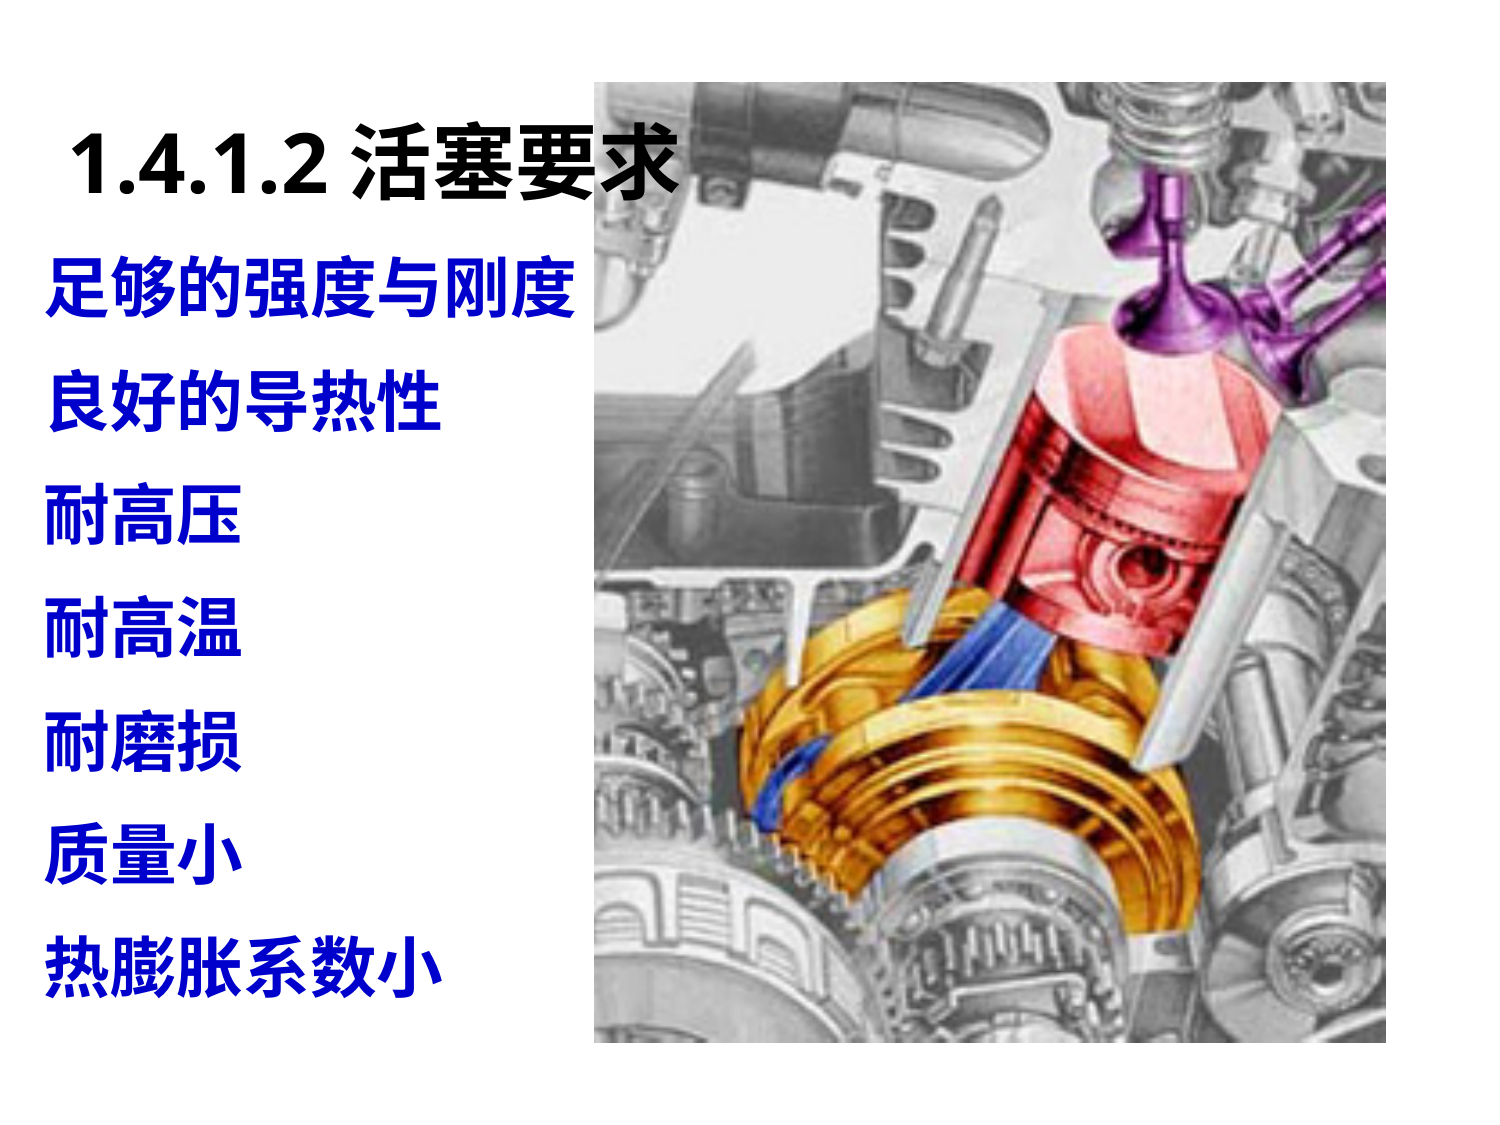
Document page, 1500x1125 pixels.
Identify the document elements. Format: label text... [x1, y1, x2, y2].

text_box 足够的强度与刚度 良好的导热性 耐高压 耐高温 耐磨损 质量小 热膨胀系数小 [28, 238, 589, 1014]
picture [594, 82, 1386, 1043]
title 1.4.1.2活塞要求 [28, 65, 722, 238]
